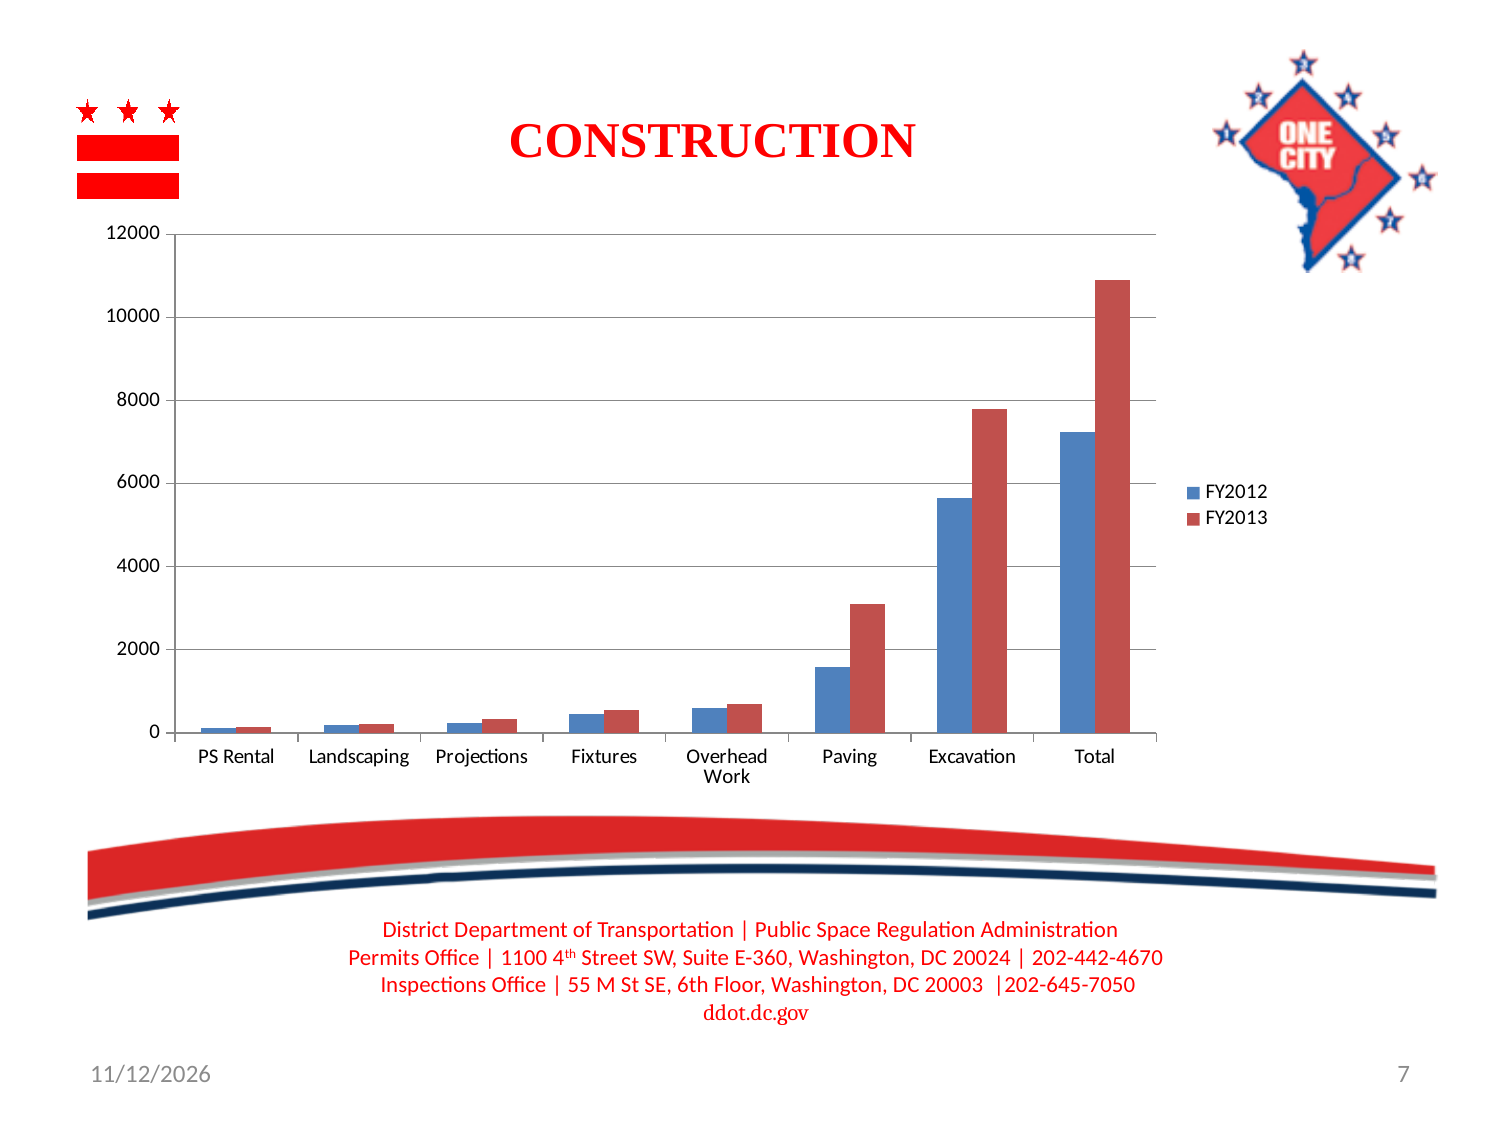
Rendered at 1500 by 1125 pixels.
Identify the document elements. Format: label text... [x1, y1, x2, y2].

chart [81, 212, 1288, 801]
text_box District Department of Transportation | Public Space Regulation Administration Permits Office | 1100 4th Street SW, Suite E-360, Washington, DC 20024 | 202-442-4670 Inspections Office | 55 M St SE, 6th Floor, Washington, DC 20003 |202-645-7050 ddot.dc.gov [62, 899, 1450, 1050]
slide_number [75, 1042, 425, 1103]
picture [1212, 49, 1438, 274]
text_box CONSTRUCTION [362, 99, 1063, 175]
slide_number 7 [1074, 1042, 1425, 1103]
picture [74, 99, 180, 202]
picture [87, 812, 1440, 951]
